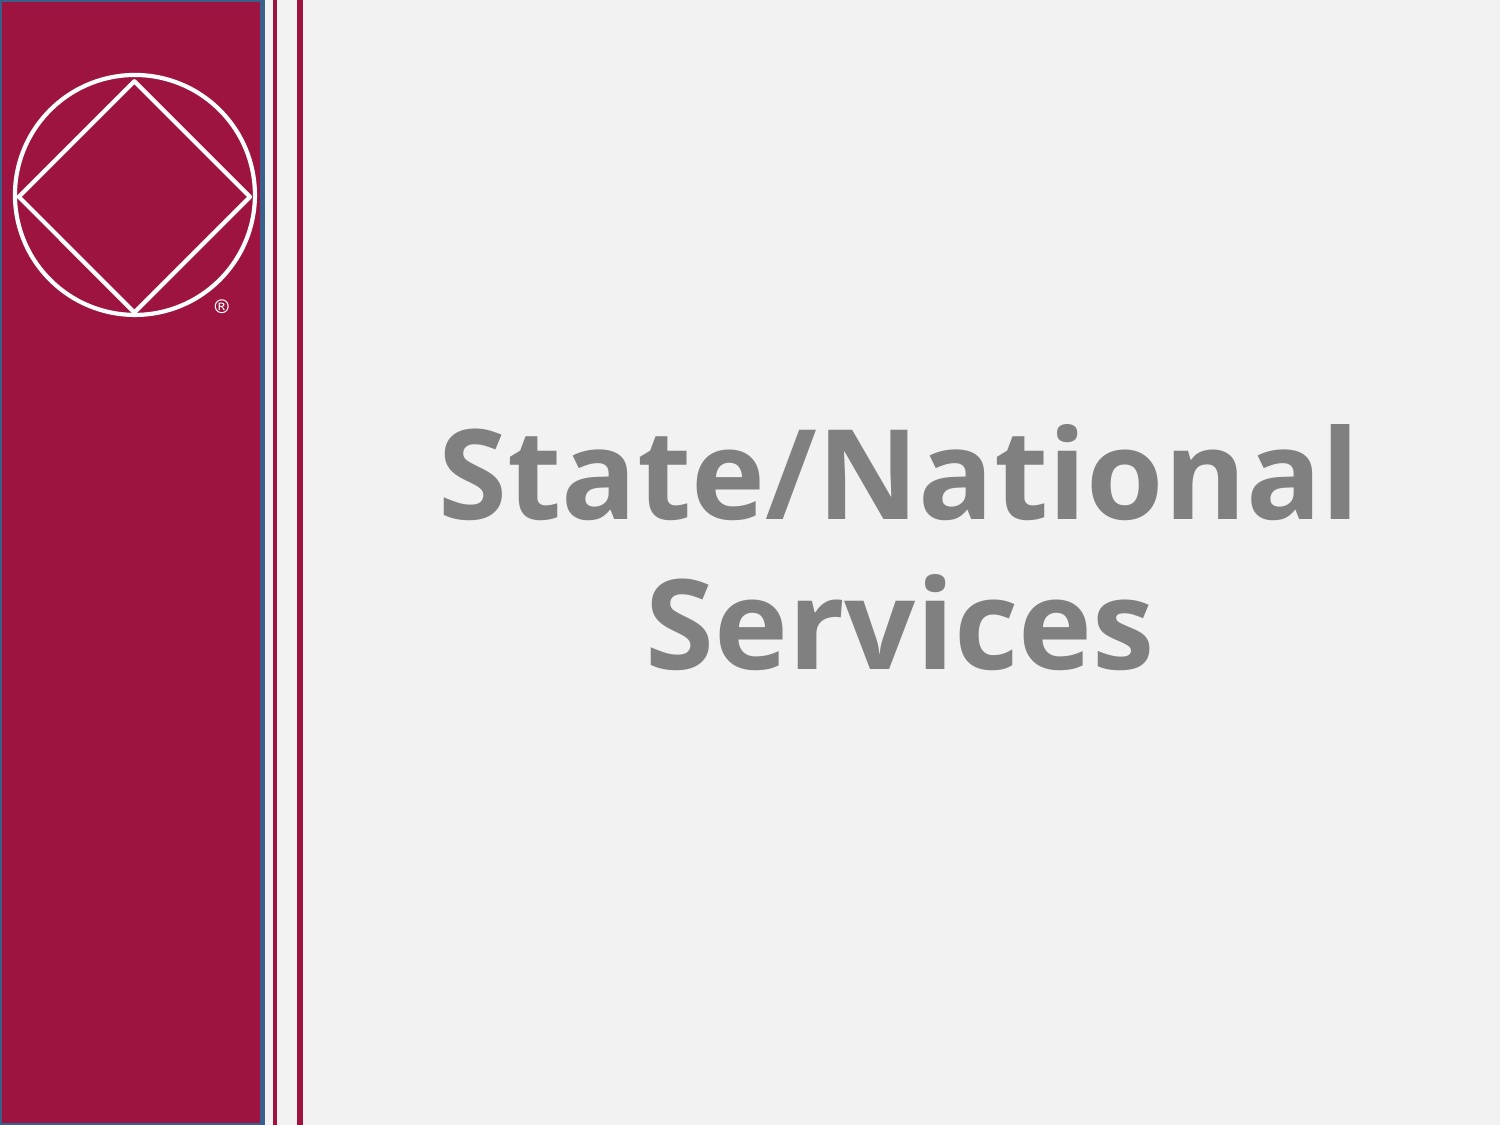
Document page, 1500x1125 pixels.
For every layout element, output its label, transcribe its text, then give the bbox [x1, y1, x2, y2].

subtitle State/National Services [300, 387, 1500, 750]
